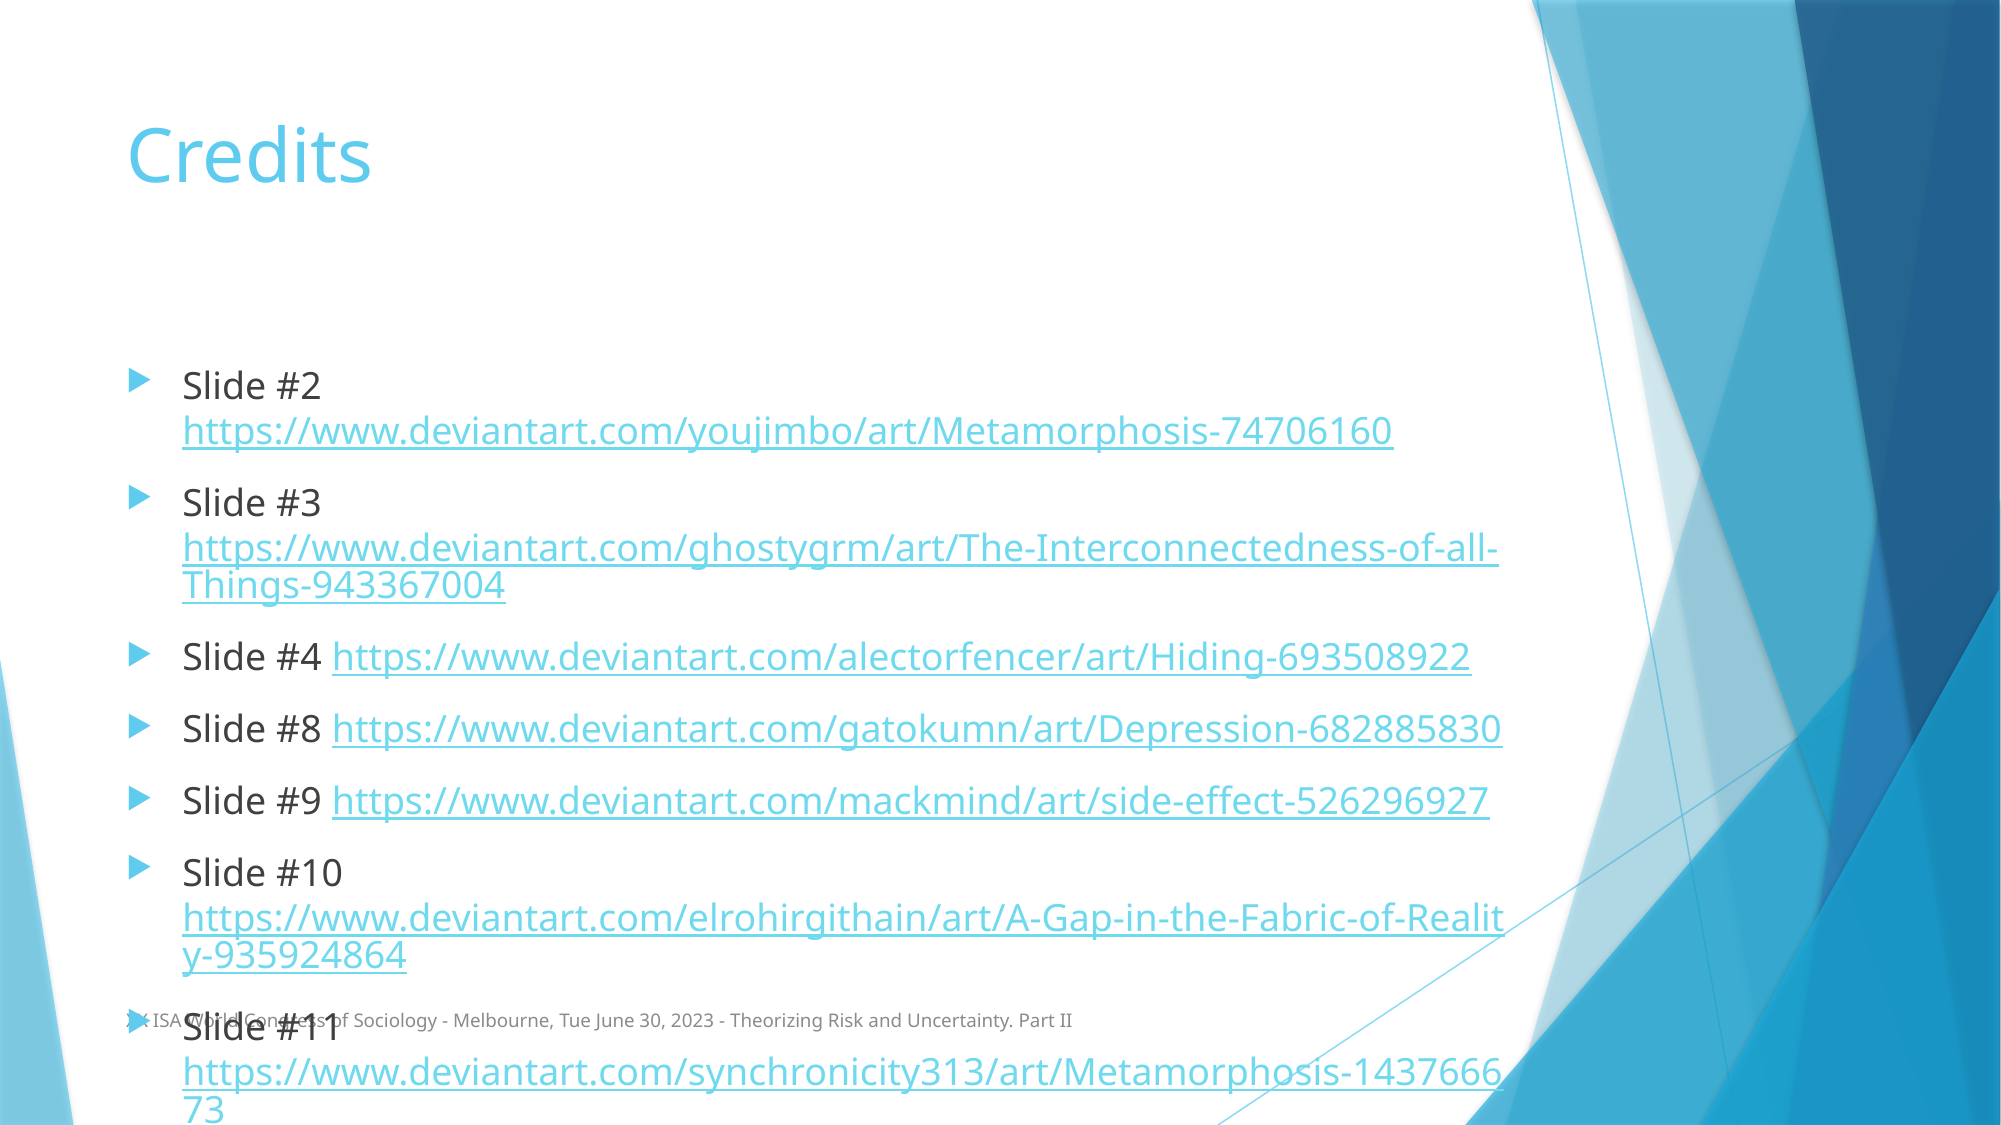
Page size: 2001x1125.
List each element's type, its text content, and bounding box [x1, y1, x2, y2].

title Credits [111, 99, 1522, 317]
list Slide #2 https://www.deviantart.com/youjimbo/art/Metamorphosis-74706160 Slide #3 https://www.deviantart.com/ghostygrm/art/The-Interconnectedness-of-all-Things-943367004 Slide #4 https://www.deviantart.com/alectorfencer/art/Hiding-693508922 Slide #8 https://www.deviantart.com/gatokumn/art/Depression-682885830 Slide #9 https://www.deviantart.com/mackmind/art/side-effect-526296927 Slide #10 https://www.deviantart.com/elrohirgithain/art/A-Gap-in-the-Fabric-of-Reality-935924864 Slide #11 https://www.deviantart.com/synchronicity313/art/Metamorphosis-143766673 [111, 354, 1522, 992]
footer XX ISA World Congress of Sociology - Melbourne, Tue June 30, 2023 - Theorizing Risk and Uncertainty. Part II [111, 991, 1145, 1051]
